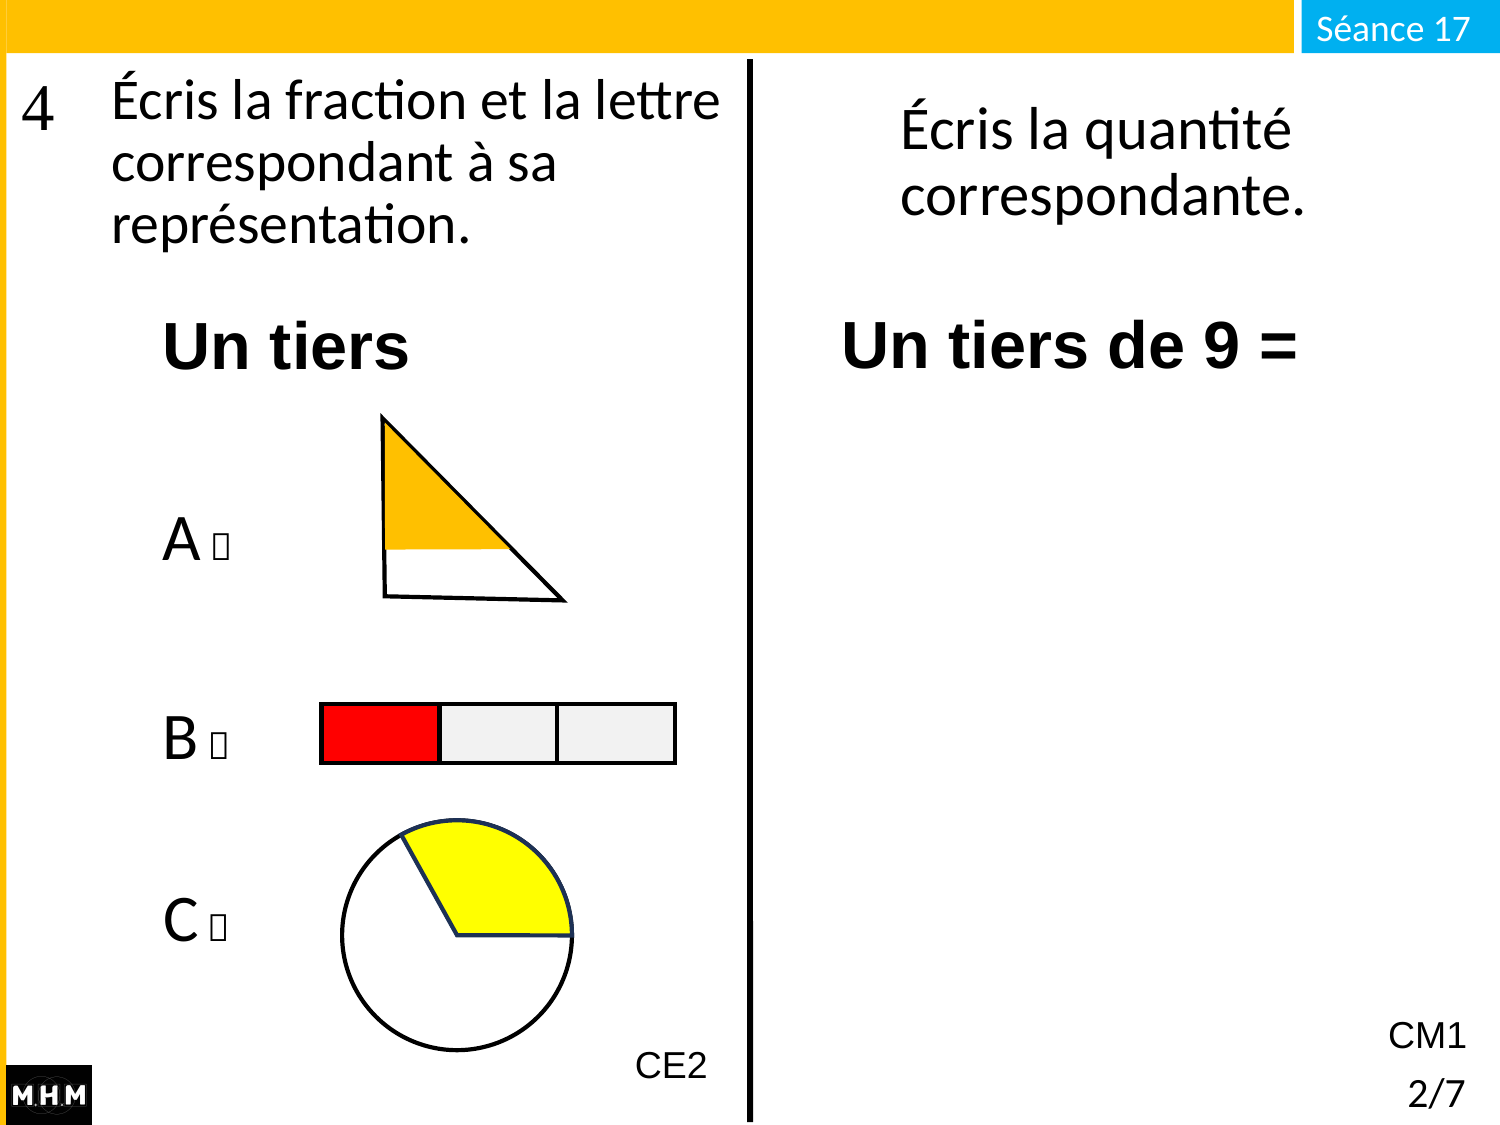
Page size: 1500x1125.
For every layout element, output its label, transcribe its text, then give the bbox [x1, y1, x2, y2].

text_box CM1 [1373, 1003, 1492, 1061]
text_box A  [148, 486, 289, 582]
title Écris la fraction et la lettre correspondant à sa représentation. [96, 60, 739, 266]
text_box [294, 772, 620, 1098]
text_box CE2 [625, 1033, 739, 1091]
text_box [294, 418, 563, 688]
list 2/7 [1373, 1064, 1500, 1125]
picture [6, 1065, 92, 1125]
text_box [319, 702, 442, 765]
text_box Un tiers de 9 = [826, 294, 1418, 384]
text_box [555, 702, 677, 765]
text_box Écris la quantité correspondante. [885, 89, 1447, 237]
text_box Un tiers [147, 295, 473, 385]
text_box [442, 702, 555, 765]
text_box C  [148, 866, 289, 962]
text_box B  [148, 685, 295, 781]
